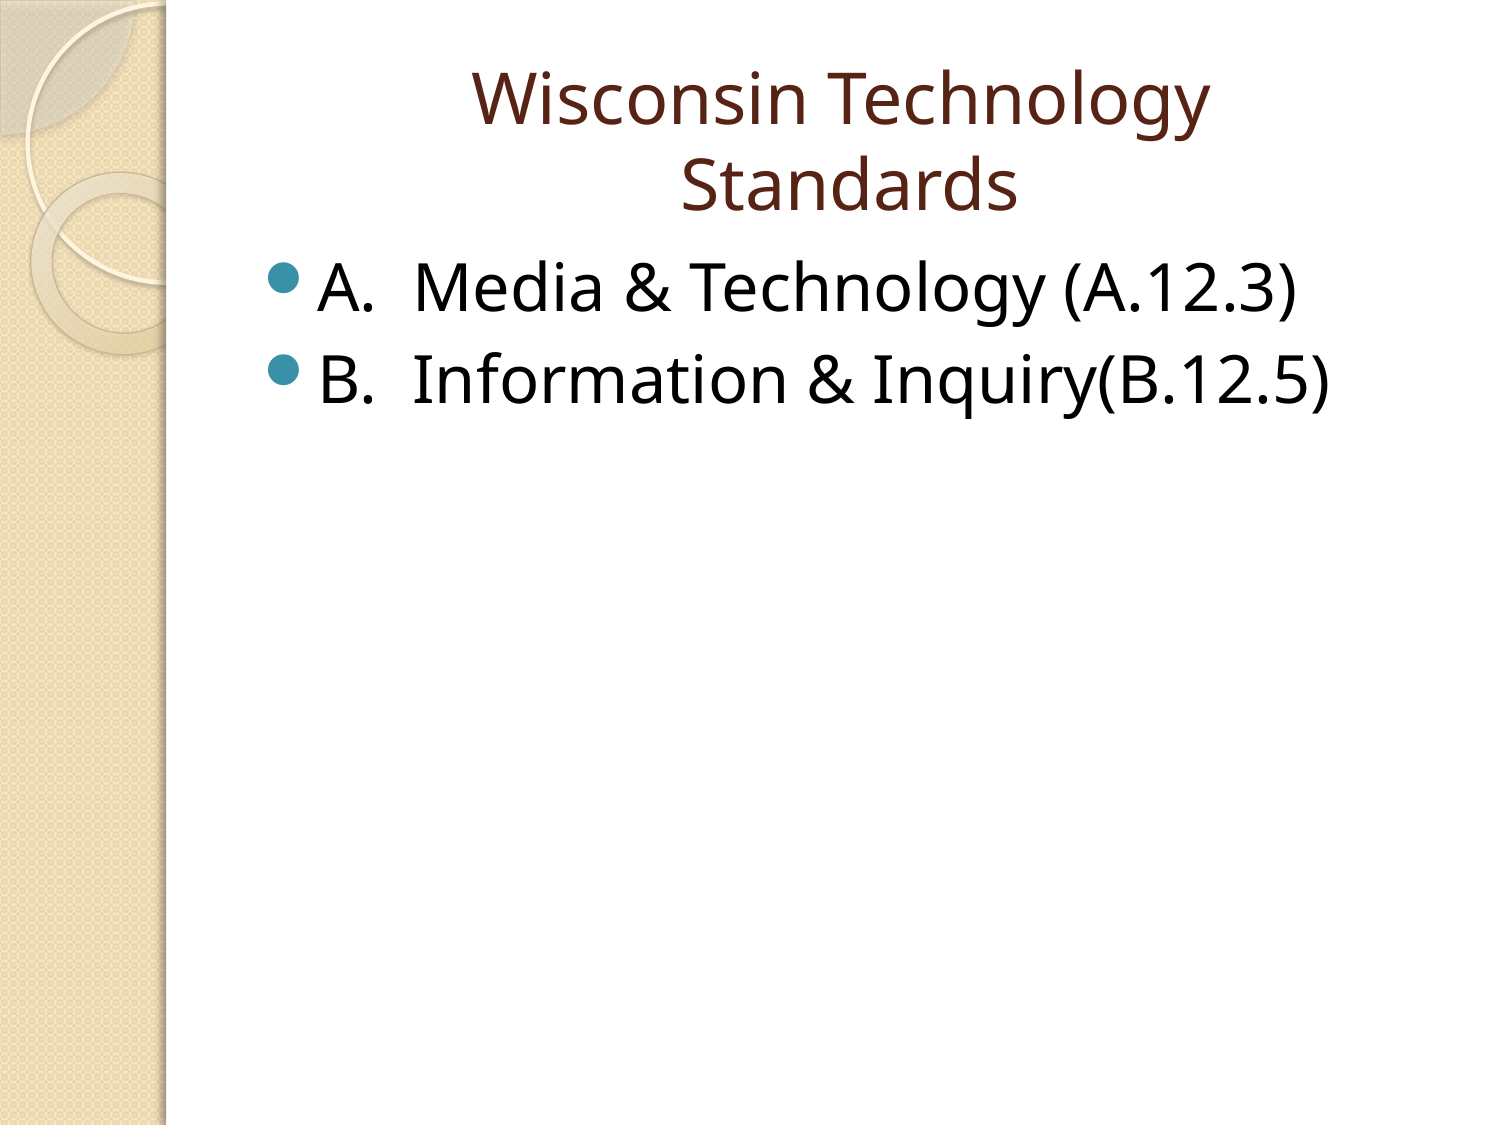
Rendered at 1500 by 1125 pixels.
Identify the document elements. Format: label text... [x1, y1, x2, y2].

list A. Media & Technology (A.12.3) B. Information & Inquiry(B.12.5) [235, 237, 1466, 1025]
title Wisconsin Technology Standards [235, 45, 1466, 233]
